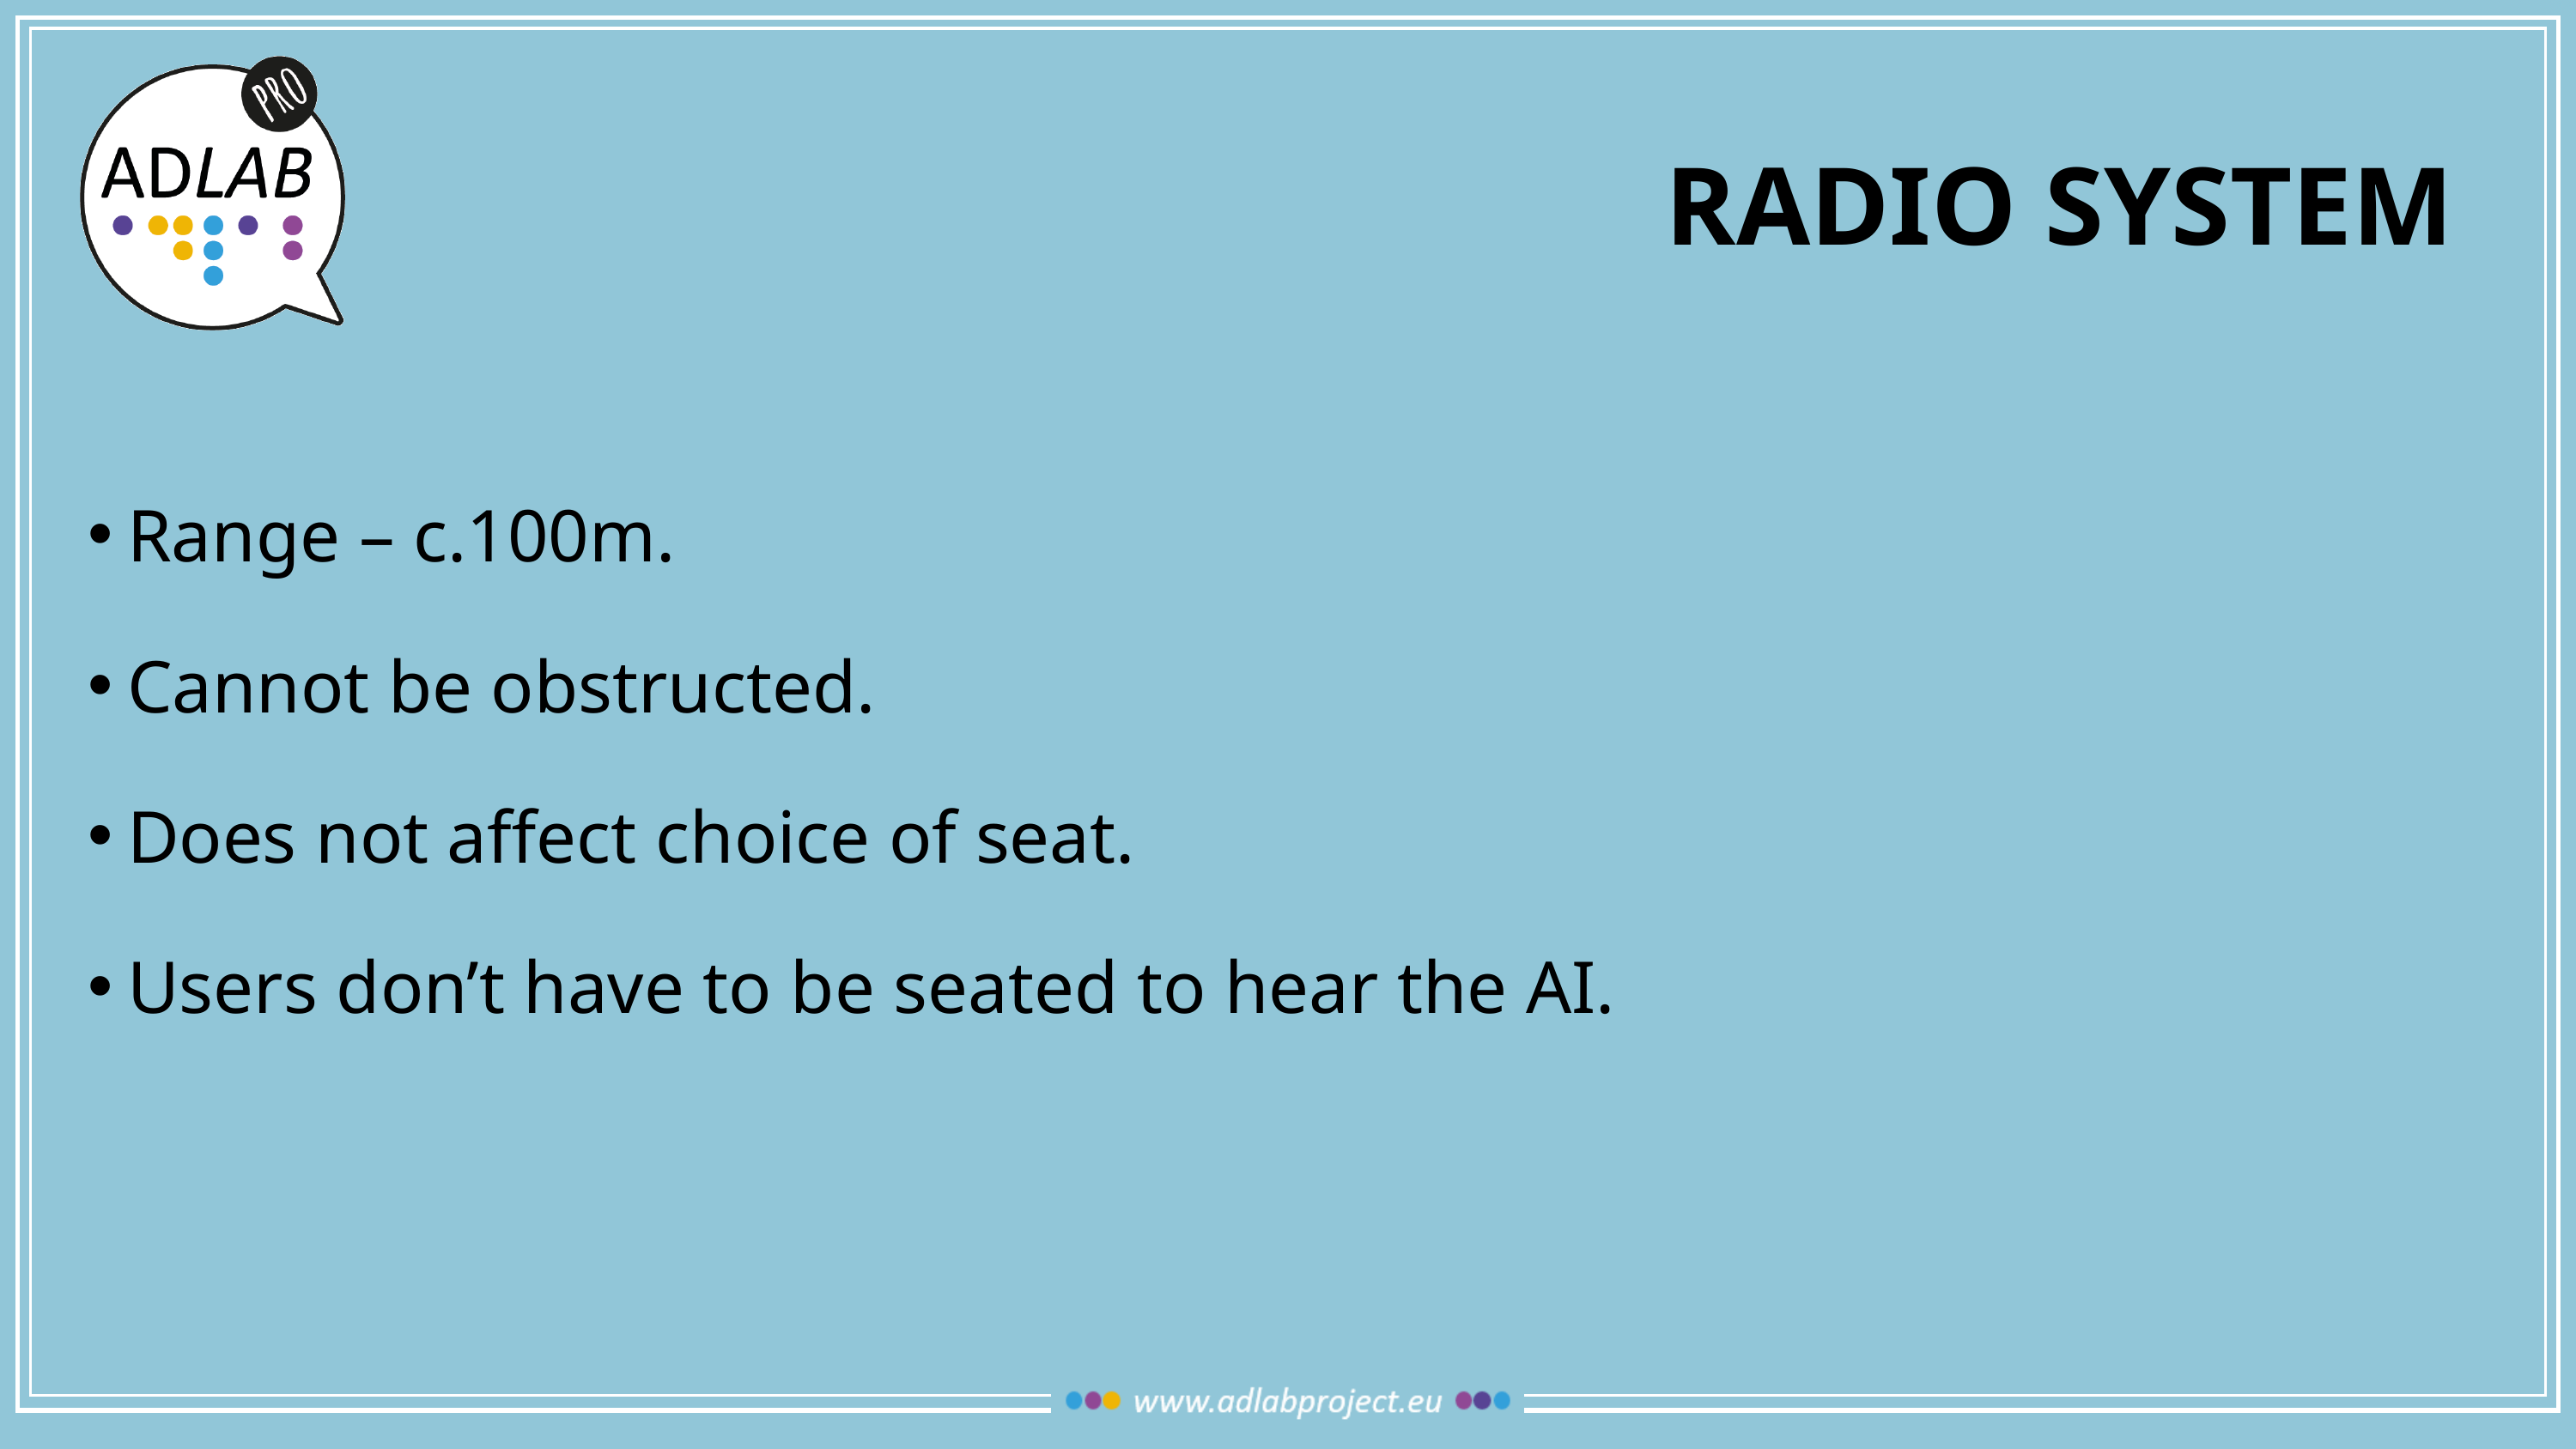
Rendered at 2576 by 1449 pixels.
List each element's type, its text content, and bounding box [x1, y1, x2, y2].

picture [72, 49, 353, 330]
list Range – c.100m. Cannot be obstructed. Does not affect choice of seat. Users don’t have to be seated to hear the AI. [75, 440, 2501, 1122]
picture [1051, 1378, 1524, 1429]
title Radio system [384, 70, 2467, 351]
